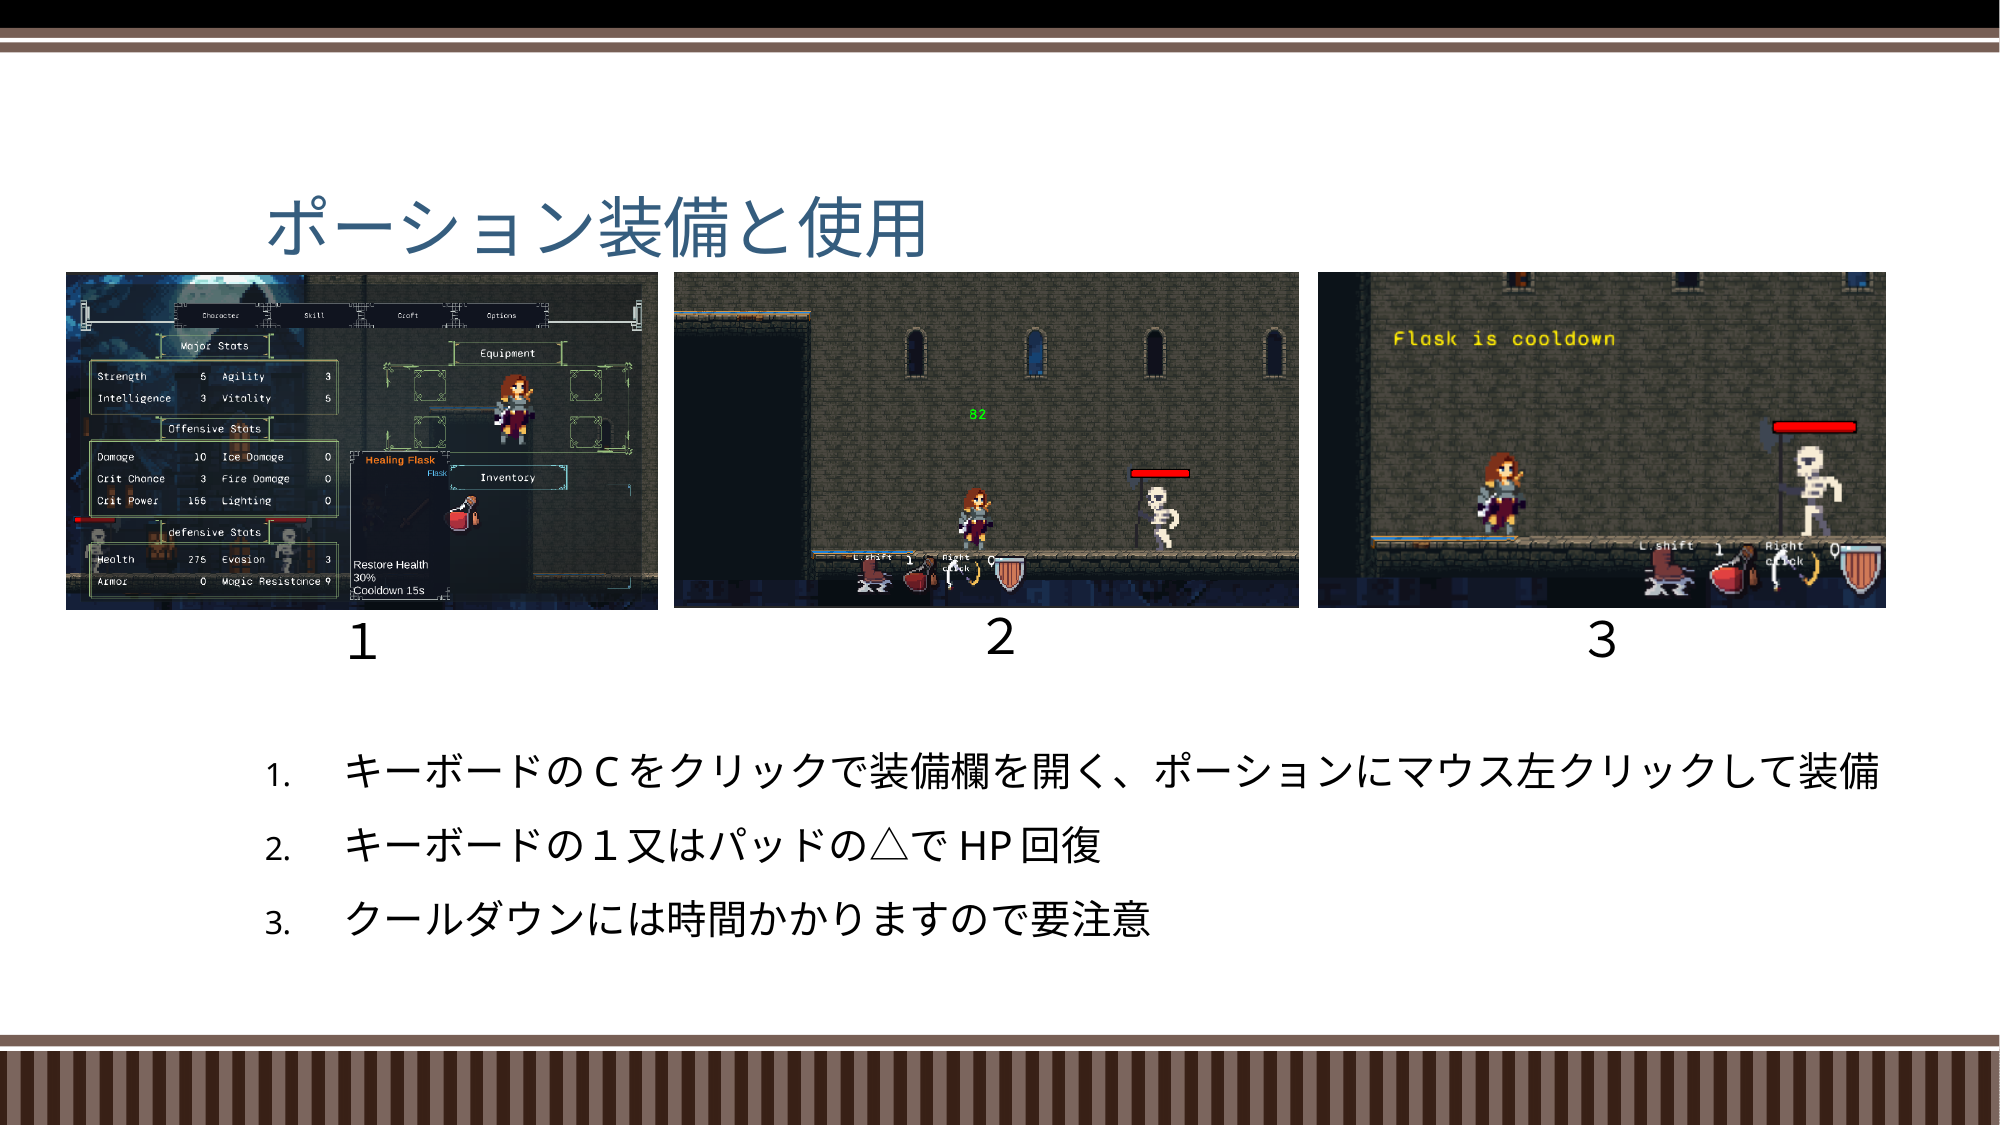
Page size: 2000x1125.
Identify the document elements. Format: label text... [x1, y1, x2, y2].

picture [1318, 272, 1886, 608]
title ポーション装備と使用 [249, 99, 1750, 275]
text_box ３ [1563, 608, 1641, 676]
text_box １ [323, 610, 401, 678]
picture [674, 272, 1299, 608]
list キーボードのCをクリックで装備欄を開く、ポーションにマウス左クリックして装備 キーボードの１又はパッドの△でHP回復 クールダウンには時間かかりますので要注意 [249, 744, 1922, 953]
text_box ２ [961, 608, 1039, 673]
picture [66, 272, 658, 610]
